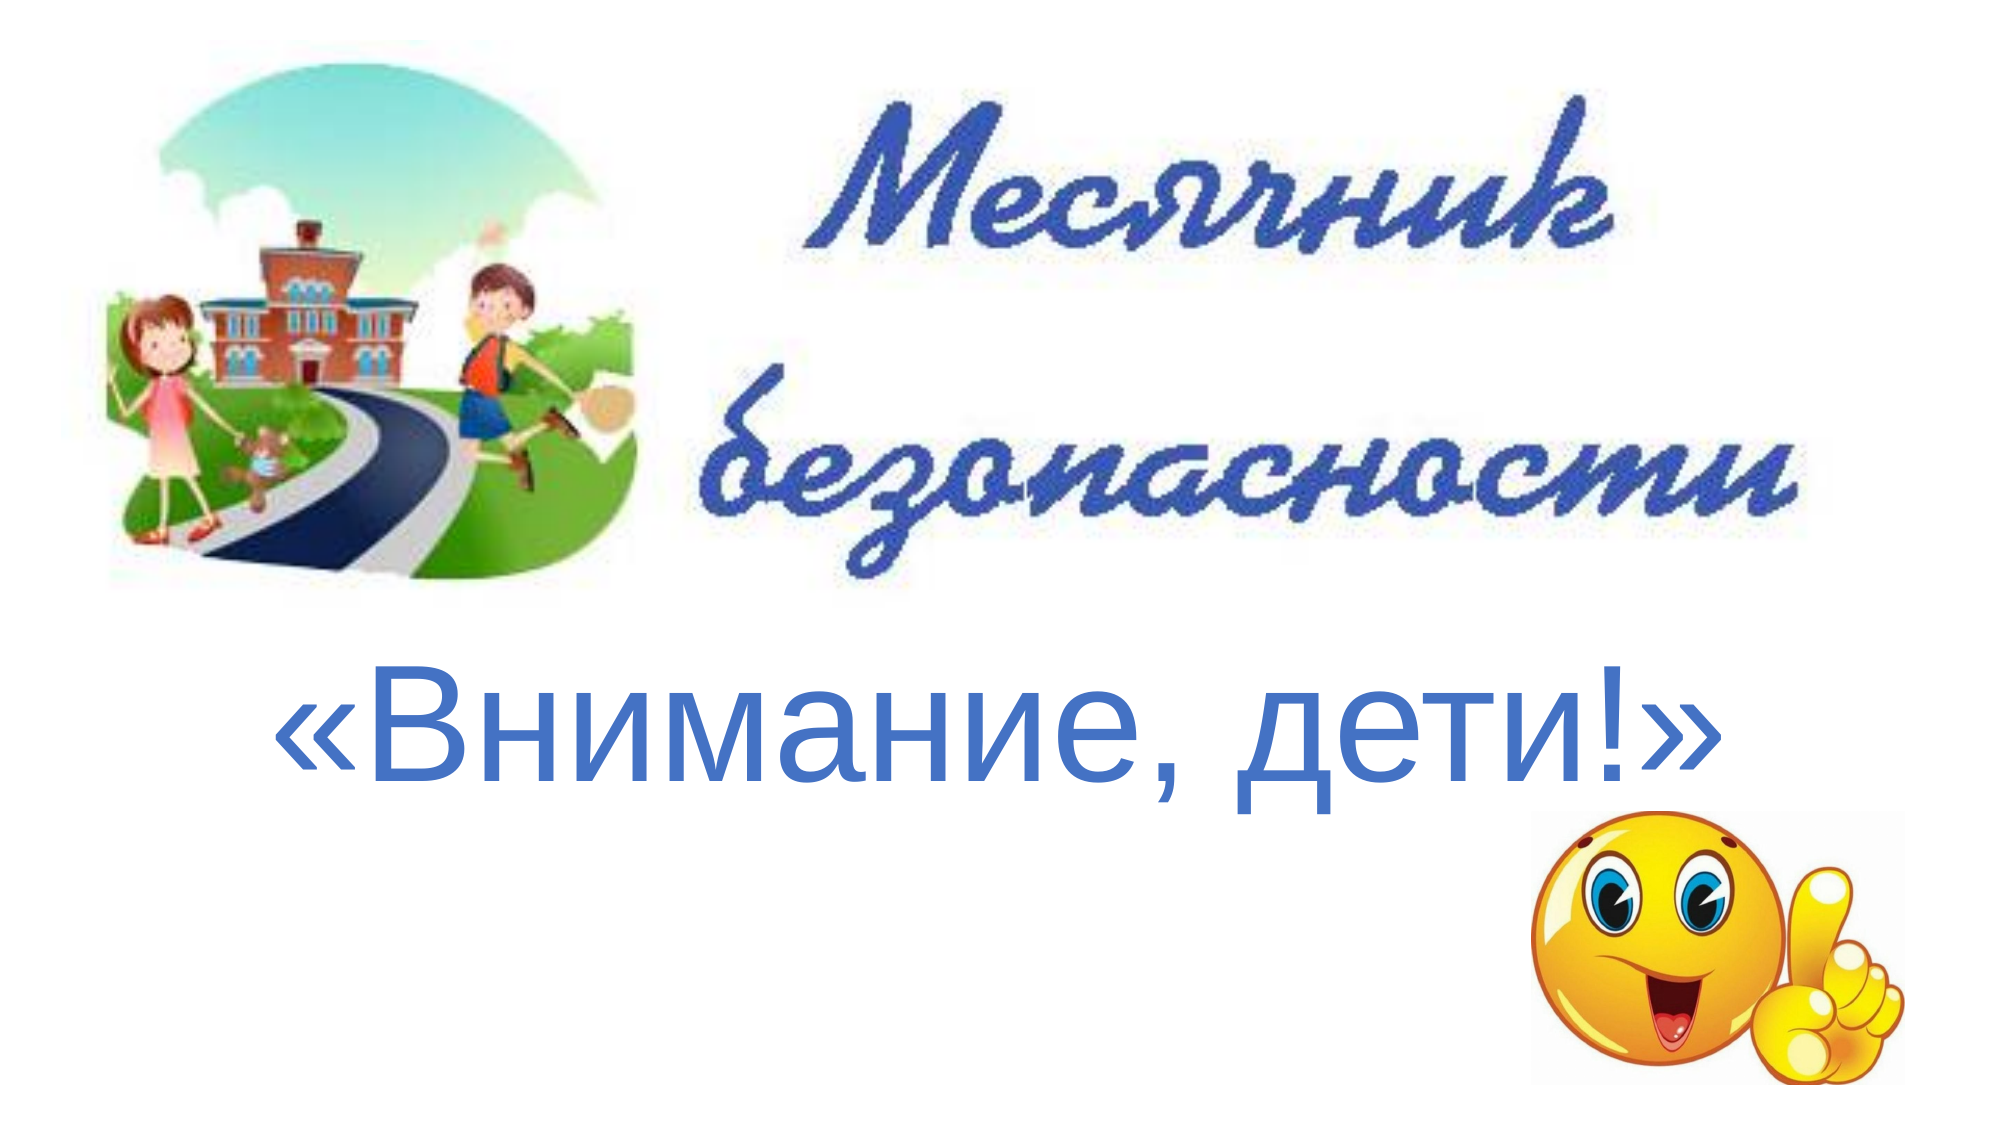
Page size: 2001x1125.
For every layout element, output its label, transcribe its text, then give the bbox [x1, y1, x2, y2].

text_box «Внимание, дети!» [243, 608, 1757, 823]
picture [61, 40, 1939, 608]
picture [1531, 811, 1905, 1085]
